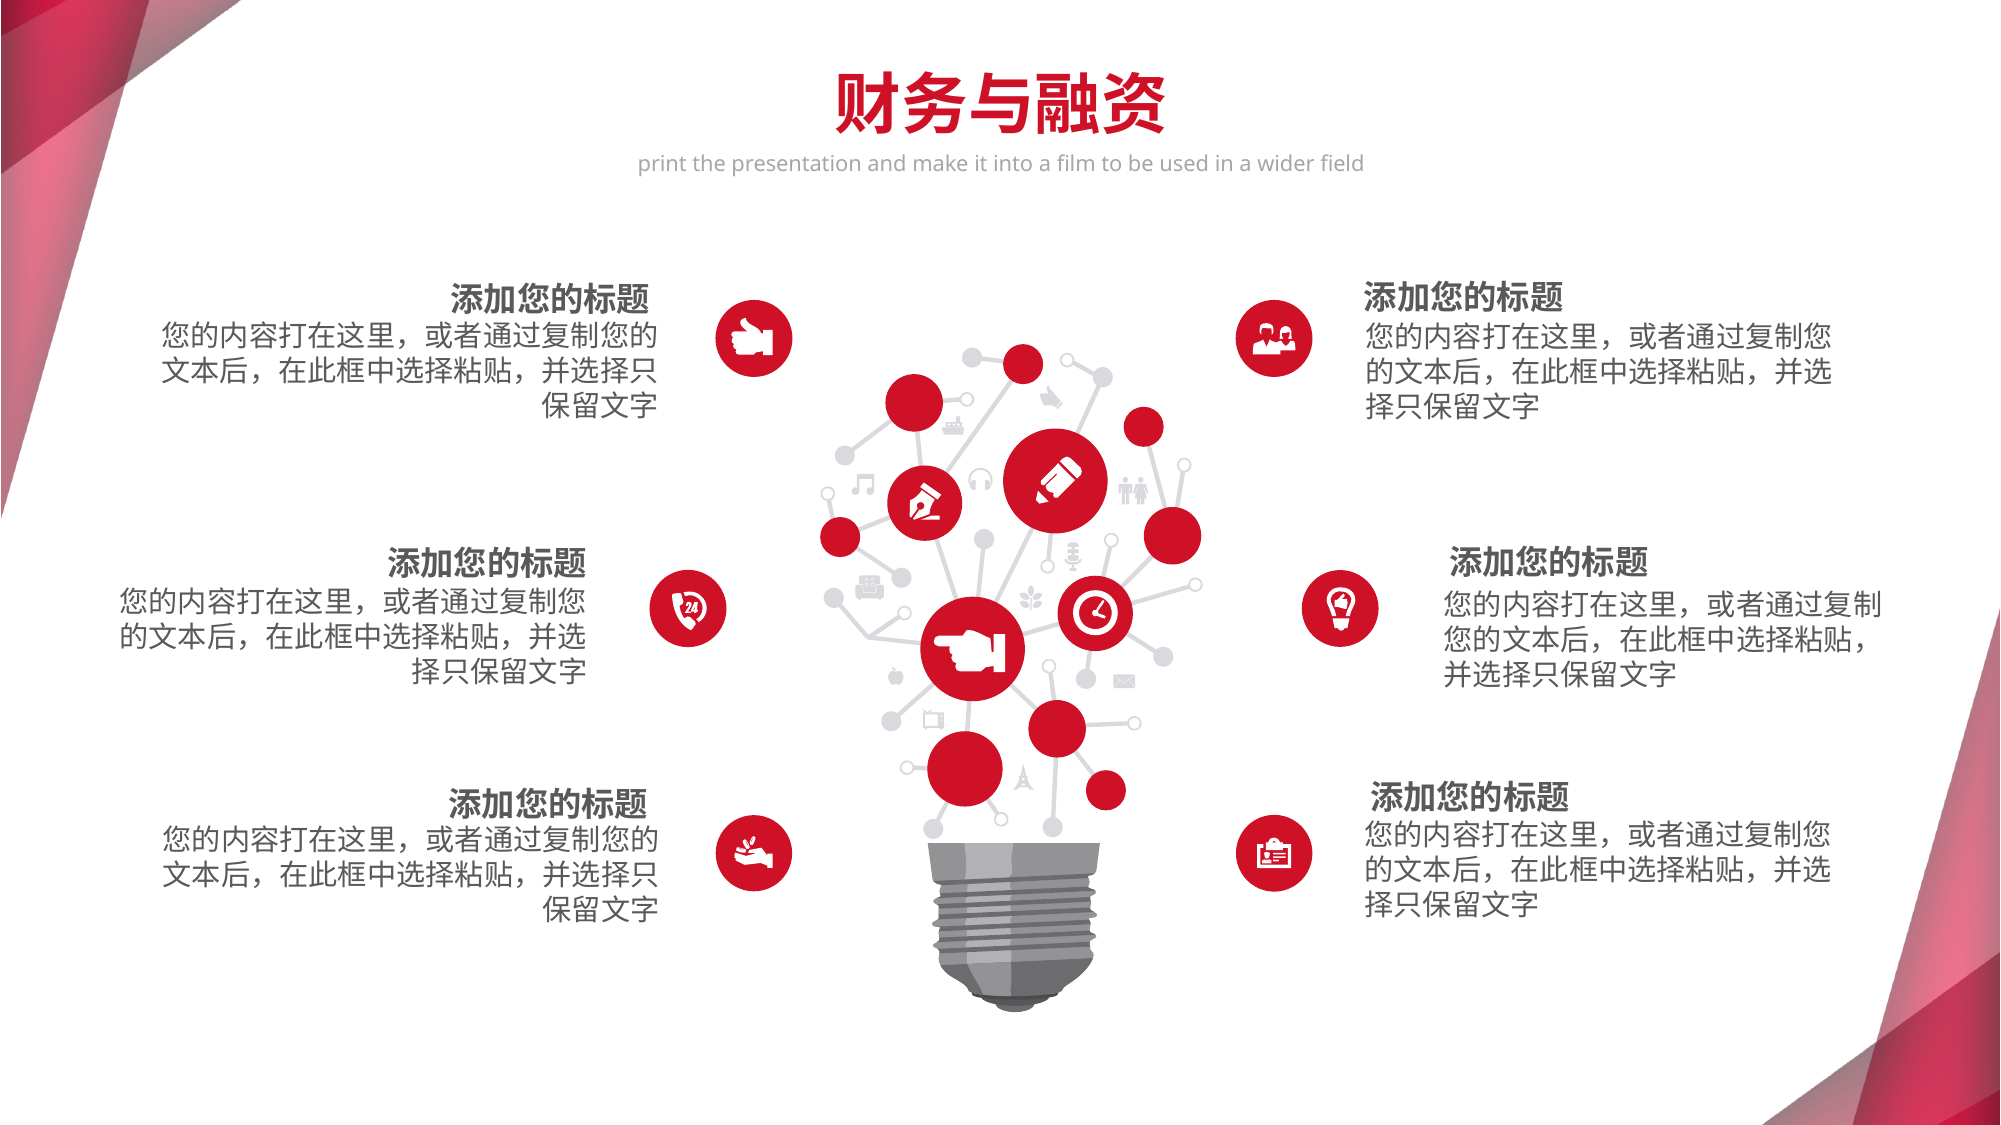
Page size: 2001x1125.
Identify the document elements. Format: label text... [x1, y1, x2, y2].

text_box 添加您的标题 [435, 270, 665, 325]
text_box 添加您的标题 [372, 534, 602, 590]
text_box 您的内容打在这里，或者通过复制您的文本后，在此框中选择粘贴，并选择只保留文字 [1391, 808, 1857, 929]
text_box 您的内容打在这里，或者通过复制您的文本后，在此框中选择粘贴，并选择只保留文字 [1391, 310, 1858, 431]
text_box 您的内容打在这里，或者通过复制您的文本后，在此框中选择粘贴，并选择只保留文字 [143, 813, 636, 934]
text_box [544, 54, 1459, 184]
text_box 添加您的标题 [1391, 769, 1585, 824]
text_box 您的内容打在这里，或者通过复制您的文本后，在此框中选择粘贴，并选择只保留文字 [142, 309, 636, 430]
text_box 添加您的标题 [433, 776, 636, 831]
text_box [636, 283, 1391, 1013]
text_box 您的内容打在这里，或者通过复制您的文本后，在此框中选择粘贴，并选择只保留文字 [91, 576, 602, 696]
picture [2, 0, 303, 520]
text_box 您的内容打在这里，或者通过复制您的文本后，在此框中选择粘贴，并选择只保留文字 [1429, 578, 1913, 699]
text_box 添加您的标题 [1349, 269, 1579, 324]
picture [1697, 606, 1999, 1125]
text_box 添加您的标题 [1434, 533, 1664, 589]
